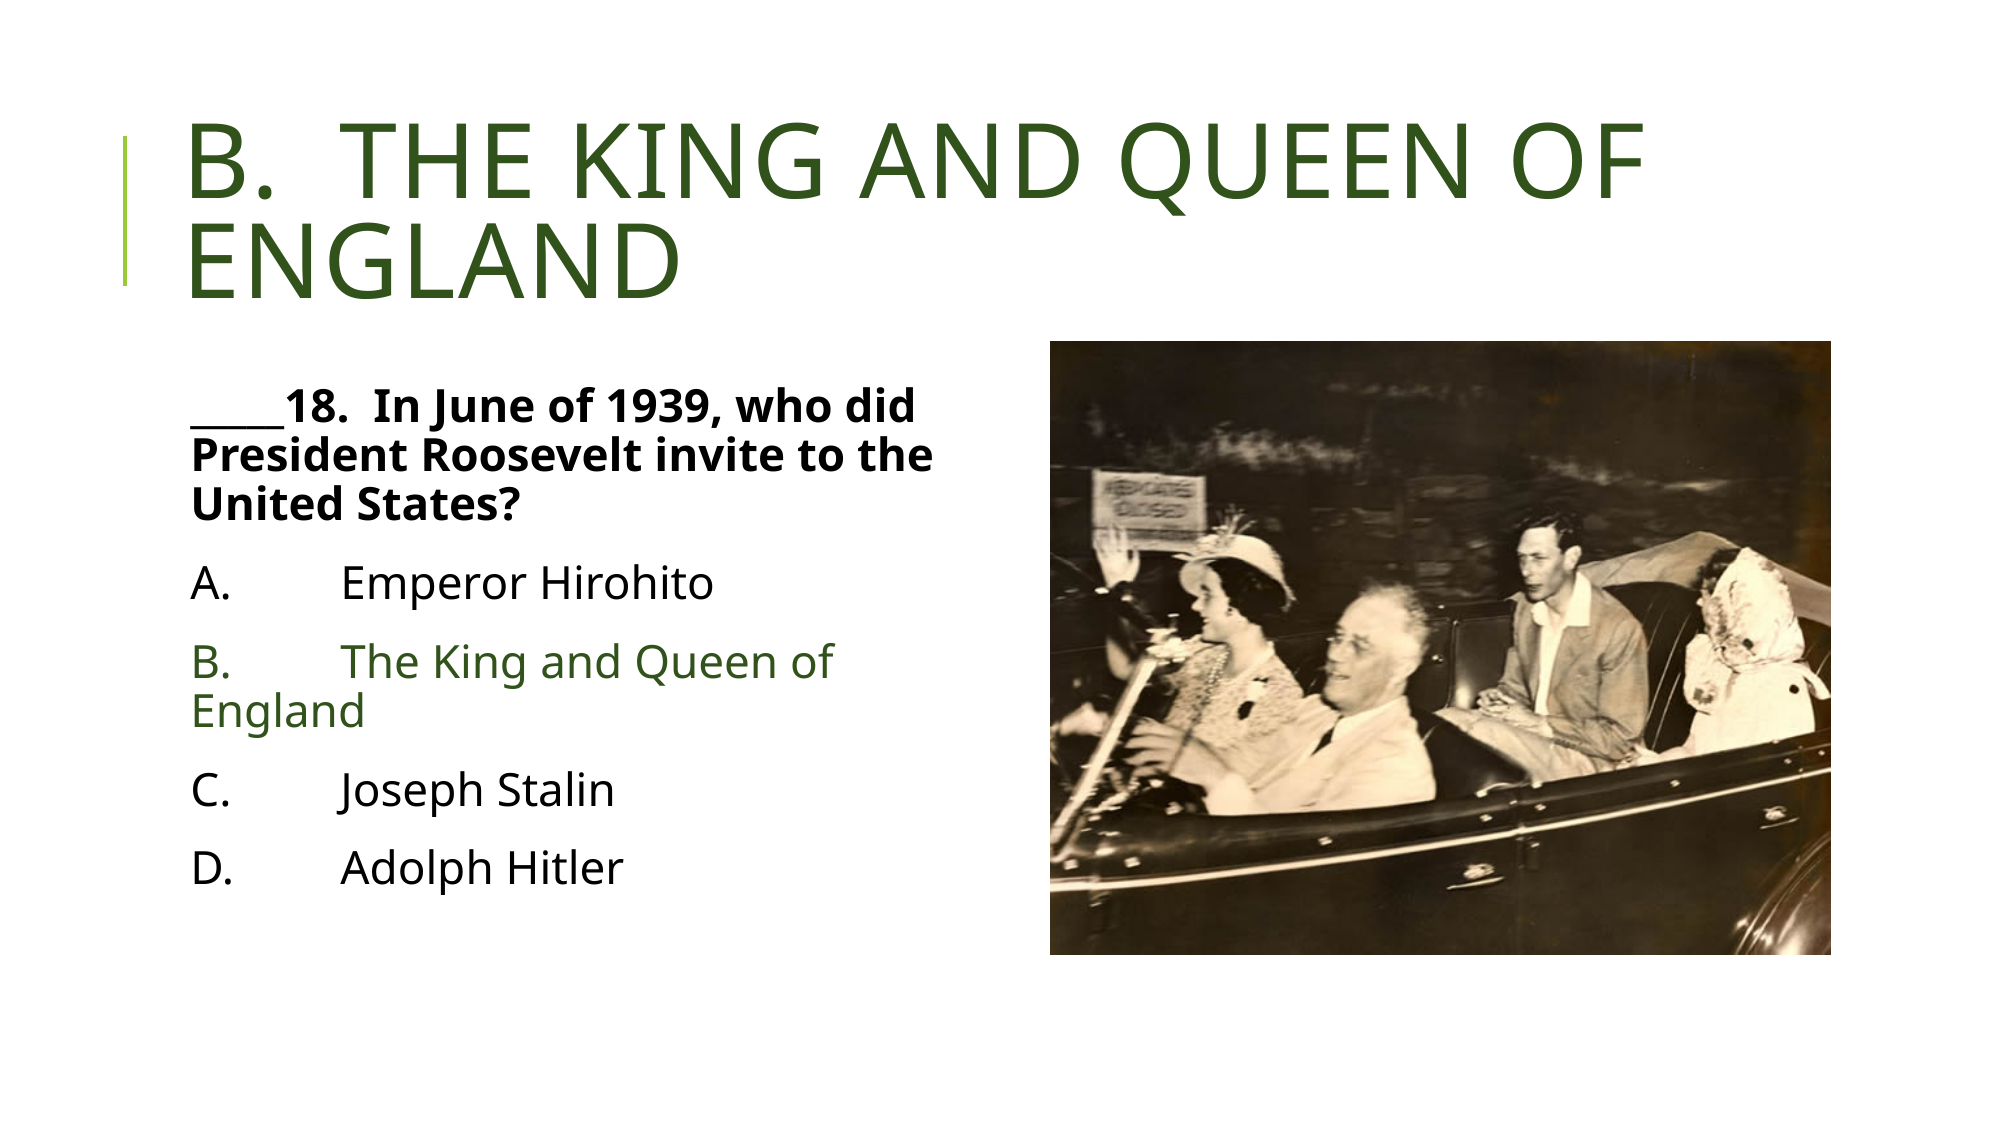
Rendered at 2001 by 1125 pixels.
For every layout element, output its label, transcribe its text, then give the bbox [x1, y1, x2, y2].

title B. The King and Queen of England [168, 96, 1763, 342]
list _____18. In June of 1939, who did President Roosevelt invite to the United States? A. Emperor Hirohito B. The King and Queen of England C. Joseph Stalin D. Adolph Hitler [168, 375, 948, 1035]
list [1050, 341, 1831, 955]
